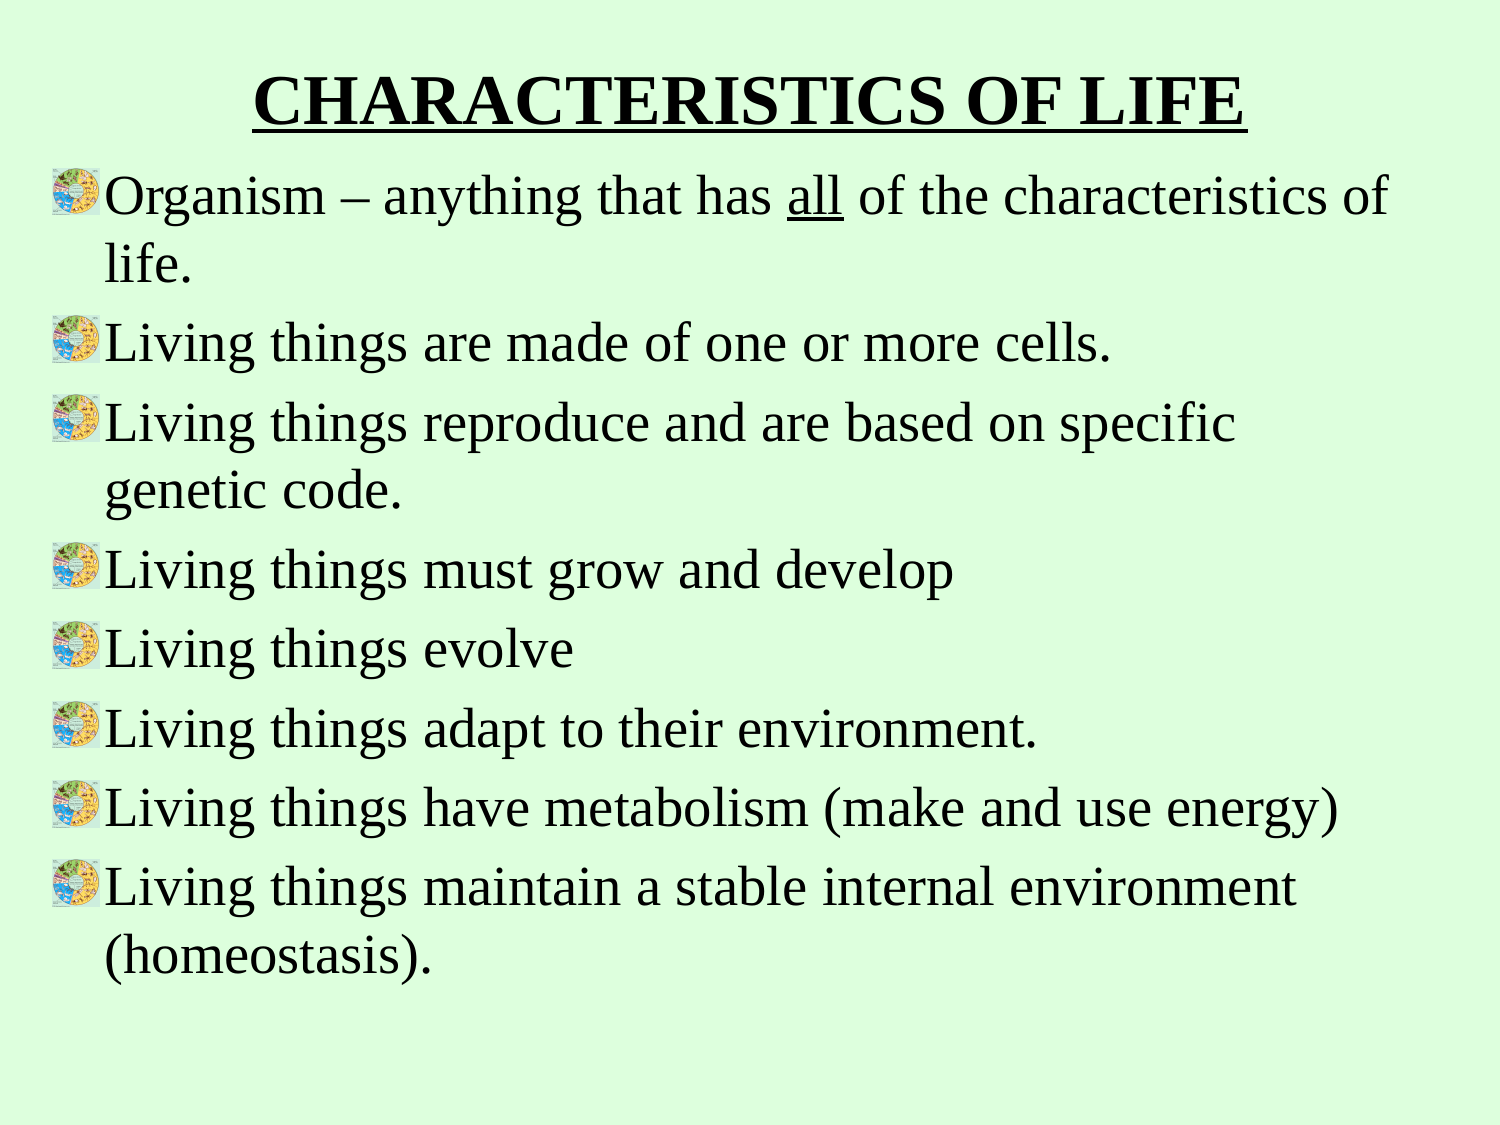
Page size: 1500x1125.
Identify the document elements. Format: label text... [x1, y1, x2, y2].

picture [52, 542, 100, 589]
picture [52, 168, 100, 215]
picture [52, 315, 100, 363]
picture [52, 621, 100, 669]
picture [52, 780, 100, 828]
picture [52, 859, 100, 907]
title CHARACTERISTICS OF LIFE [75, 45, 1425, 149]
list Organism – anything that has all of the characteristics of life. Living things are made of one or more cells. Living things reproduce and are based on specific genetic code. Living things must grow and develop Living things evolve Living things adapt to their environment. Living things have metabolism (make and use energy) Living things maintain a stable internal environment (homeostasis). [37, 149, 1425, 1000]
picture [52, 394, 100, 442]
picture [52, 701, 100, 748]
